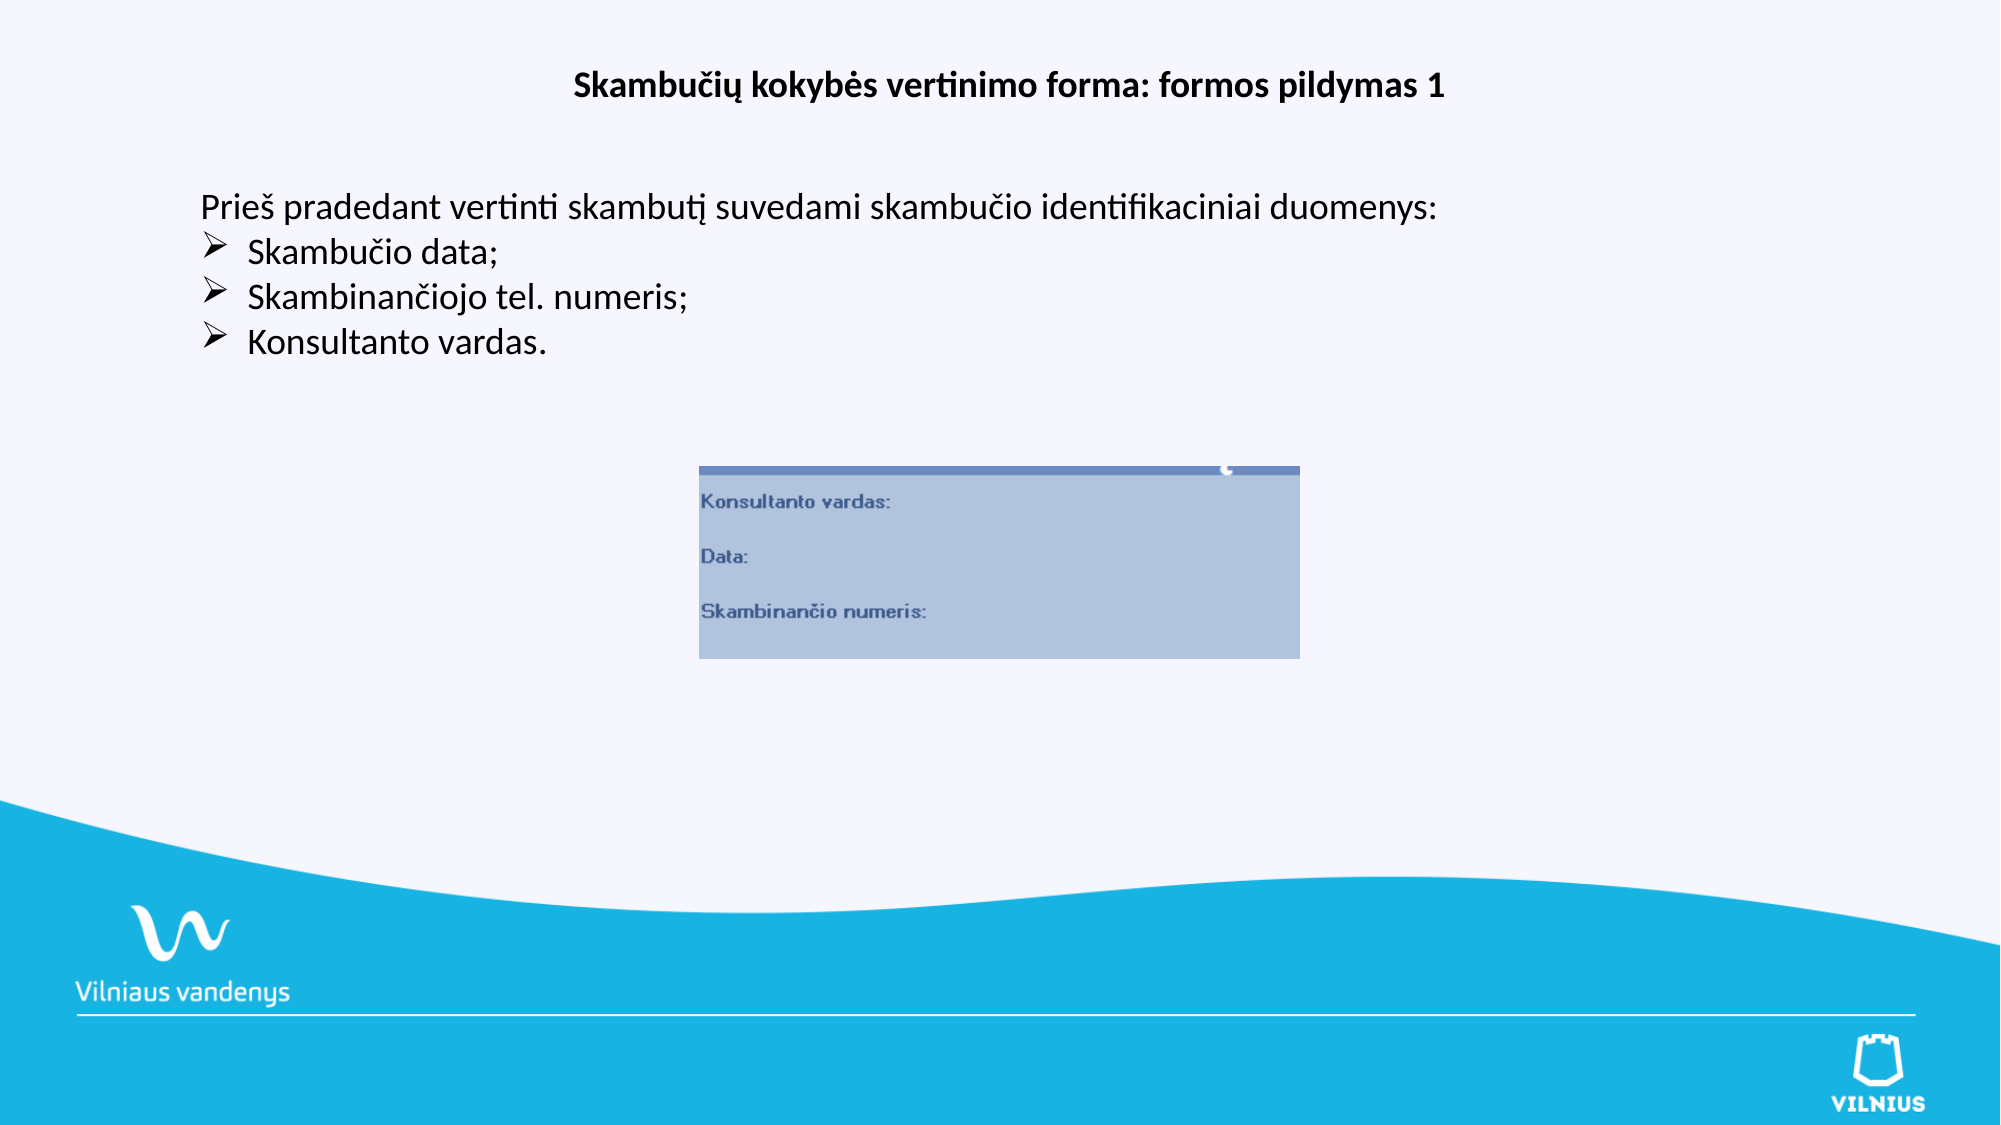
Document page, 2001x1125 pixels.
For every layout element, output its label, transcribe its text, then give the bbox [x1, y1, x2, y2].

text_box Prieš pradedant vertinti skambutį suvedami skambučio identifikaciniai duomenys: Skambučio data; Skambinančiojo tel. numeris; Konsultanto vardas. [185, 174, 1769, 370]
picture [699, 466, 1300, 659]
text_box Skambučių kokybės vertinimo forma: formos pildymas 1 [558, 52, 1462, 113]
picture [0, 794, 2000, 1125]
